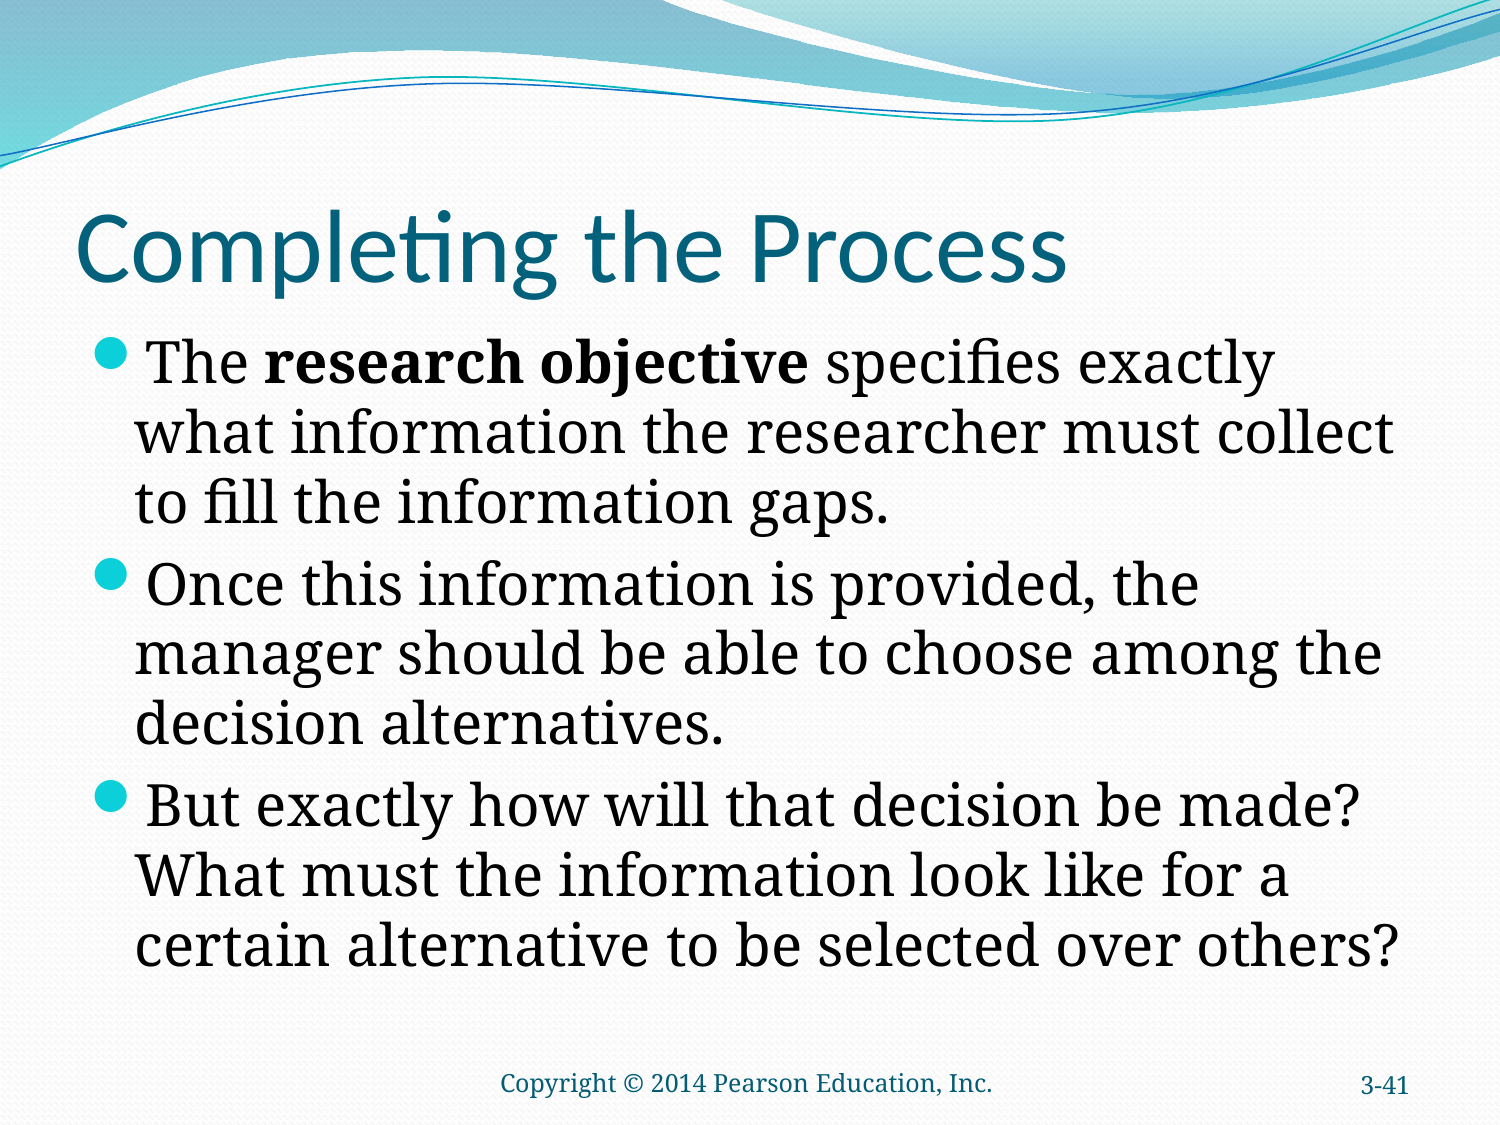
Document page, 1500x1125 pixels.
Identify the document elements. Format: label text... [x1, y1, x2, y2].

list The research objective specifies exactly what information the researcher must collect to fill the information gaps. Once this information is provided, the manager should be able to choose among the decision alternatives. But exactly how will that decision be made? What must the information look like for a certain alternative to be selected over others? [74, 317, 1426, 1038]
title Completing the Process [74, 115, 1426, 304]
